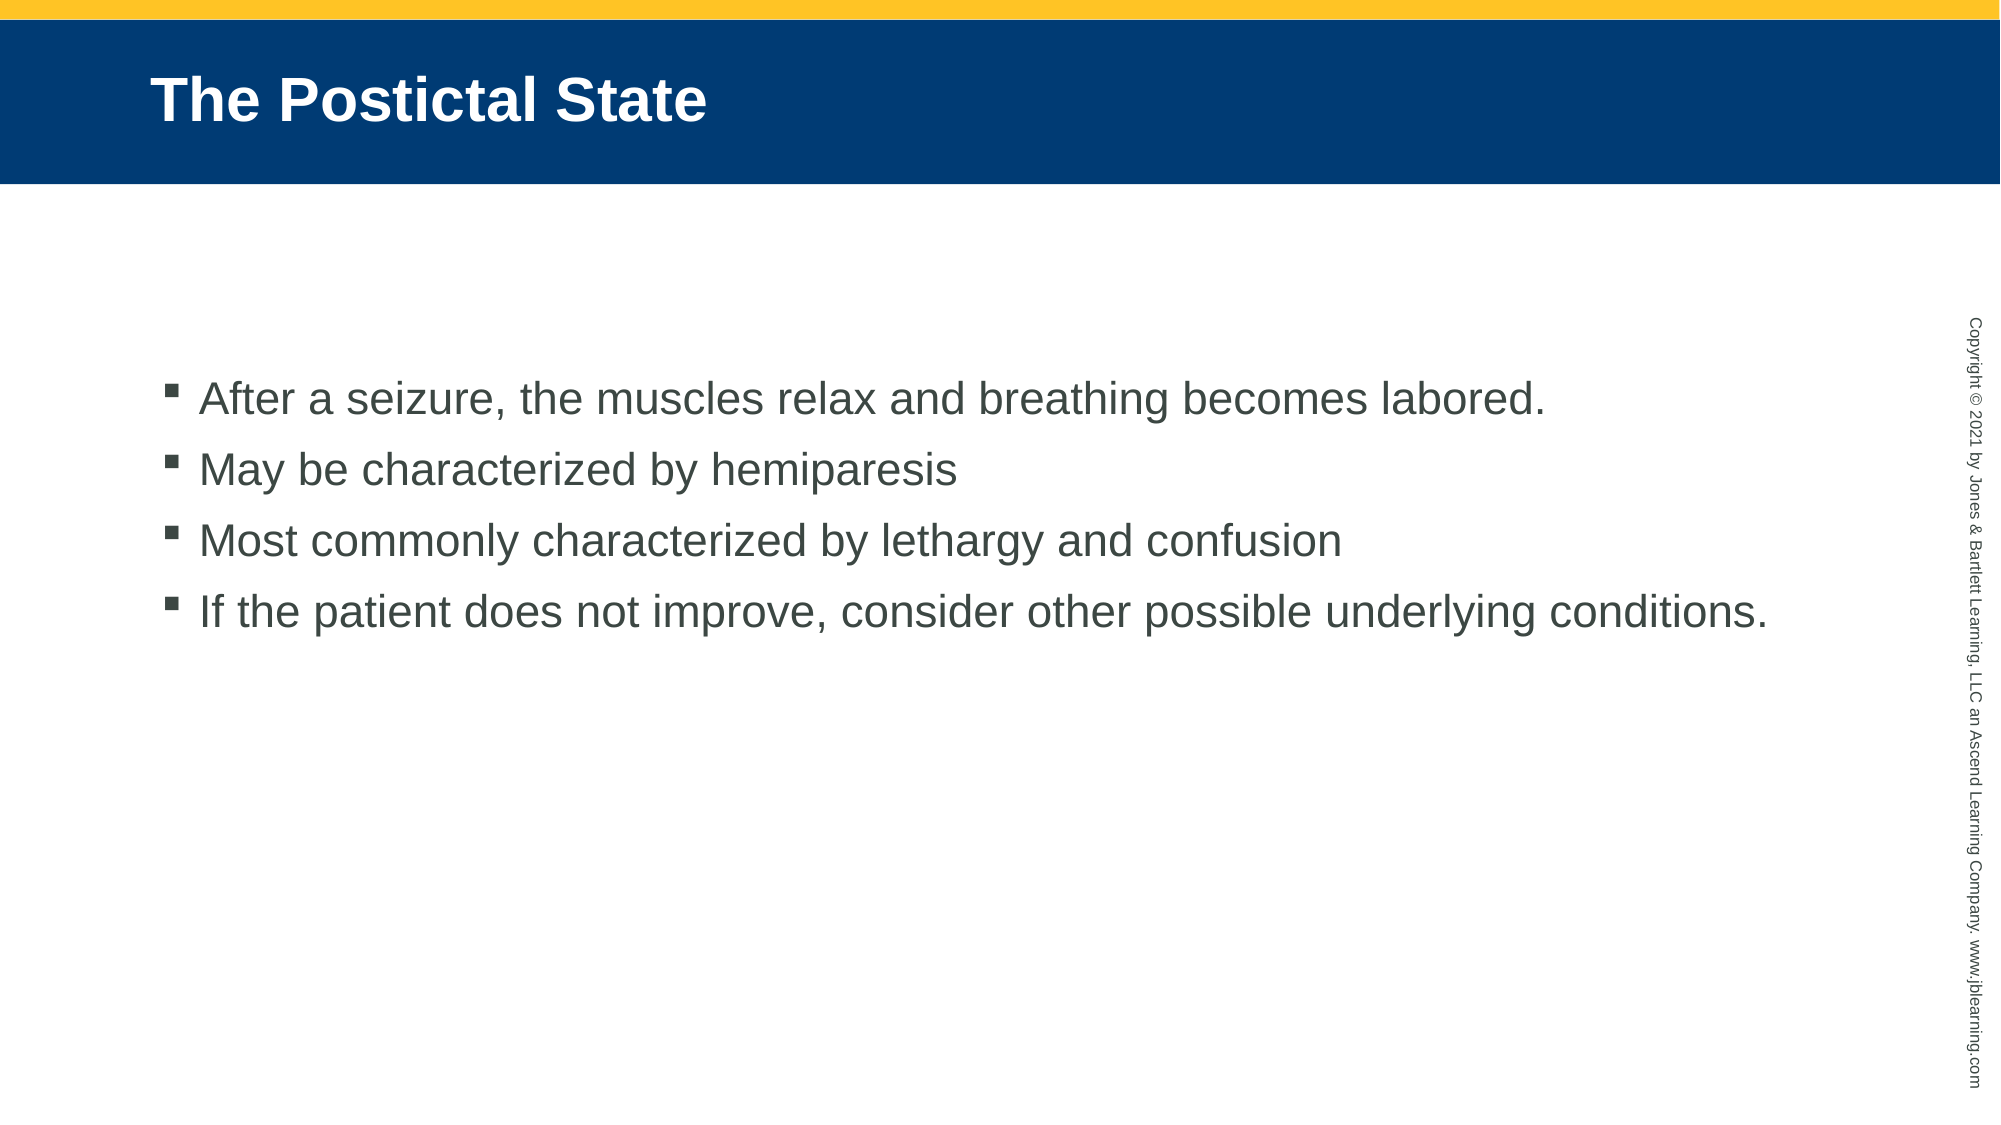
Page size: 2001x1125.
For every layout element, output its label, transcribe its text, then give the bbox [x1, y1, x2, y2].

list After a seizure, the muscles relax and breathing becomes labored. May be characterized by hemiparesis Most commonly characterized by lethargy and confusion If the patient does not improve, consider other possible underlying conditions. [146, 361, 1859, 1016]
title The Postictal State [0, 19, 2000, 185]
